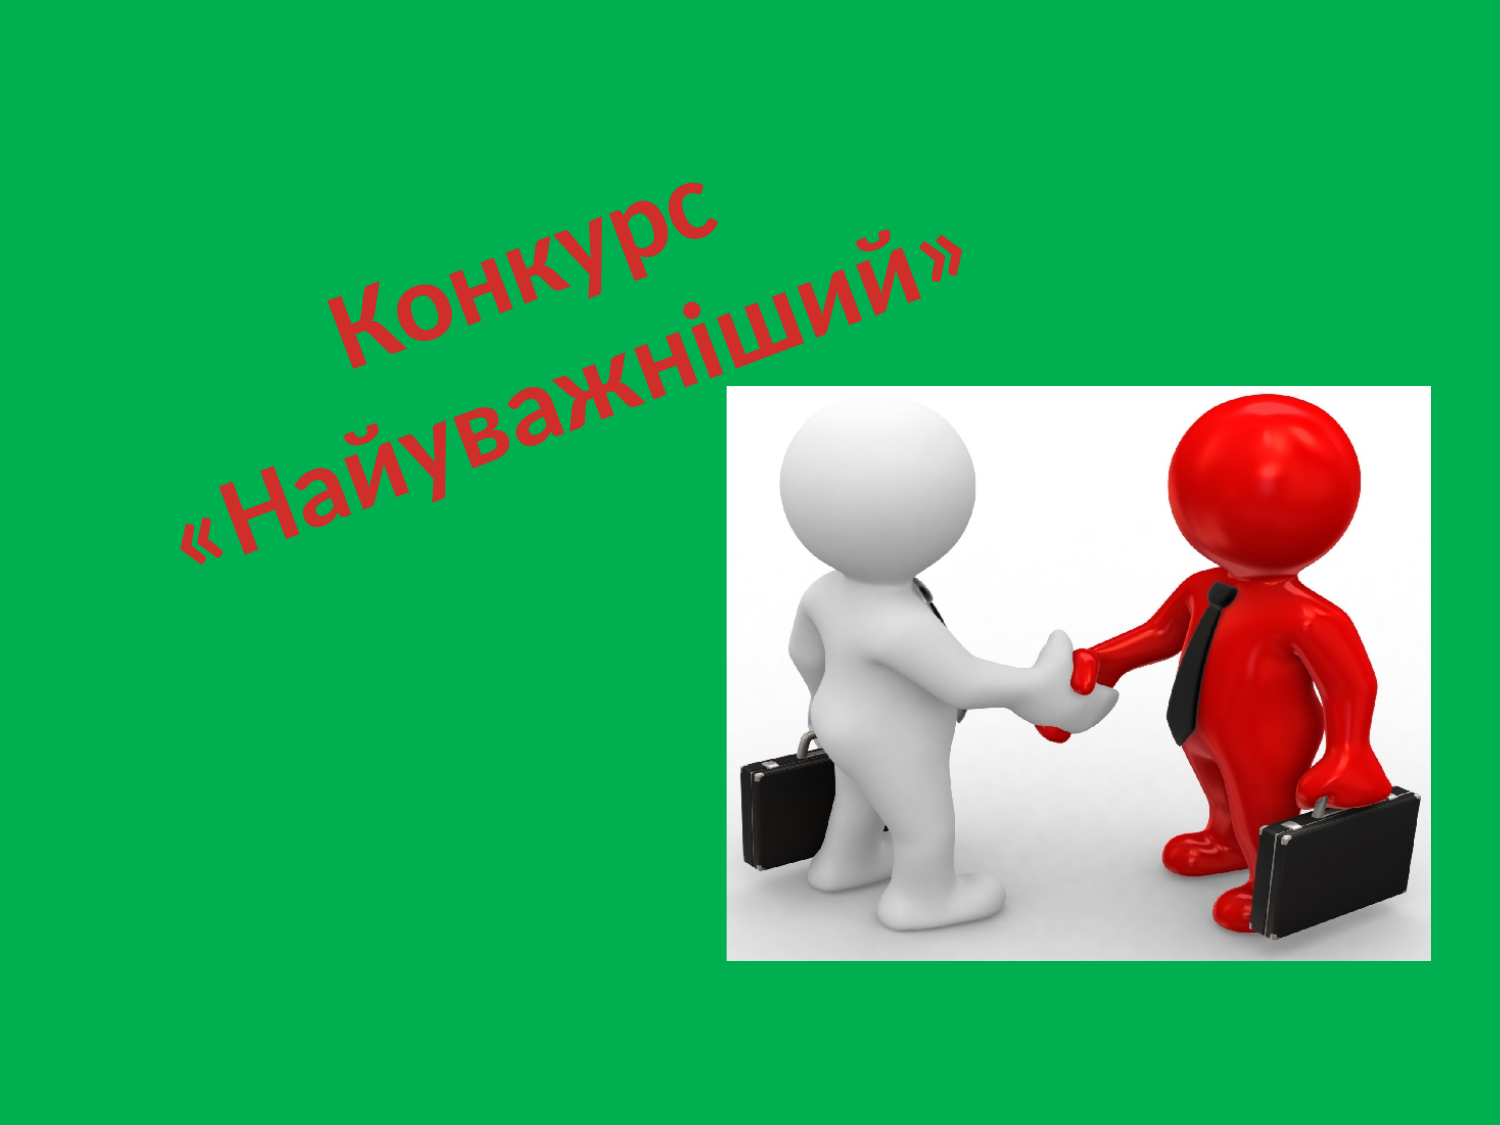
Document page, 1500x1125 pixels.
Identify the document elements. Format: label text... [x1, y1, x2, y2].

text_box Конкурс «Найуважніший» [0, 0, 1087, 643]
picture [726, 386, 1432, 962]
